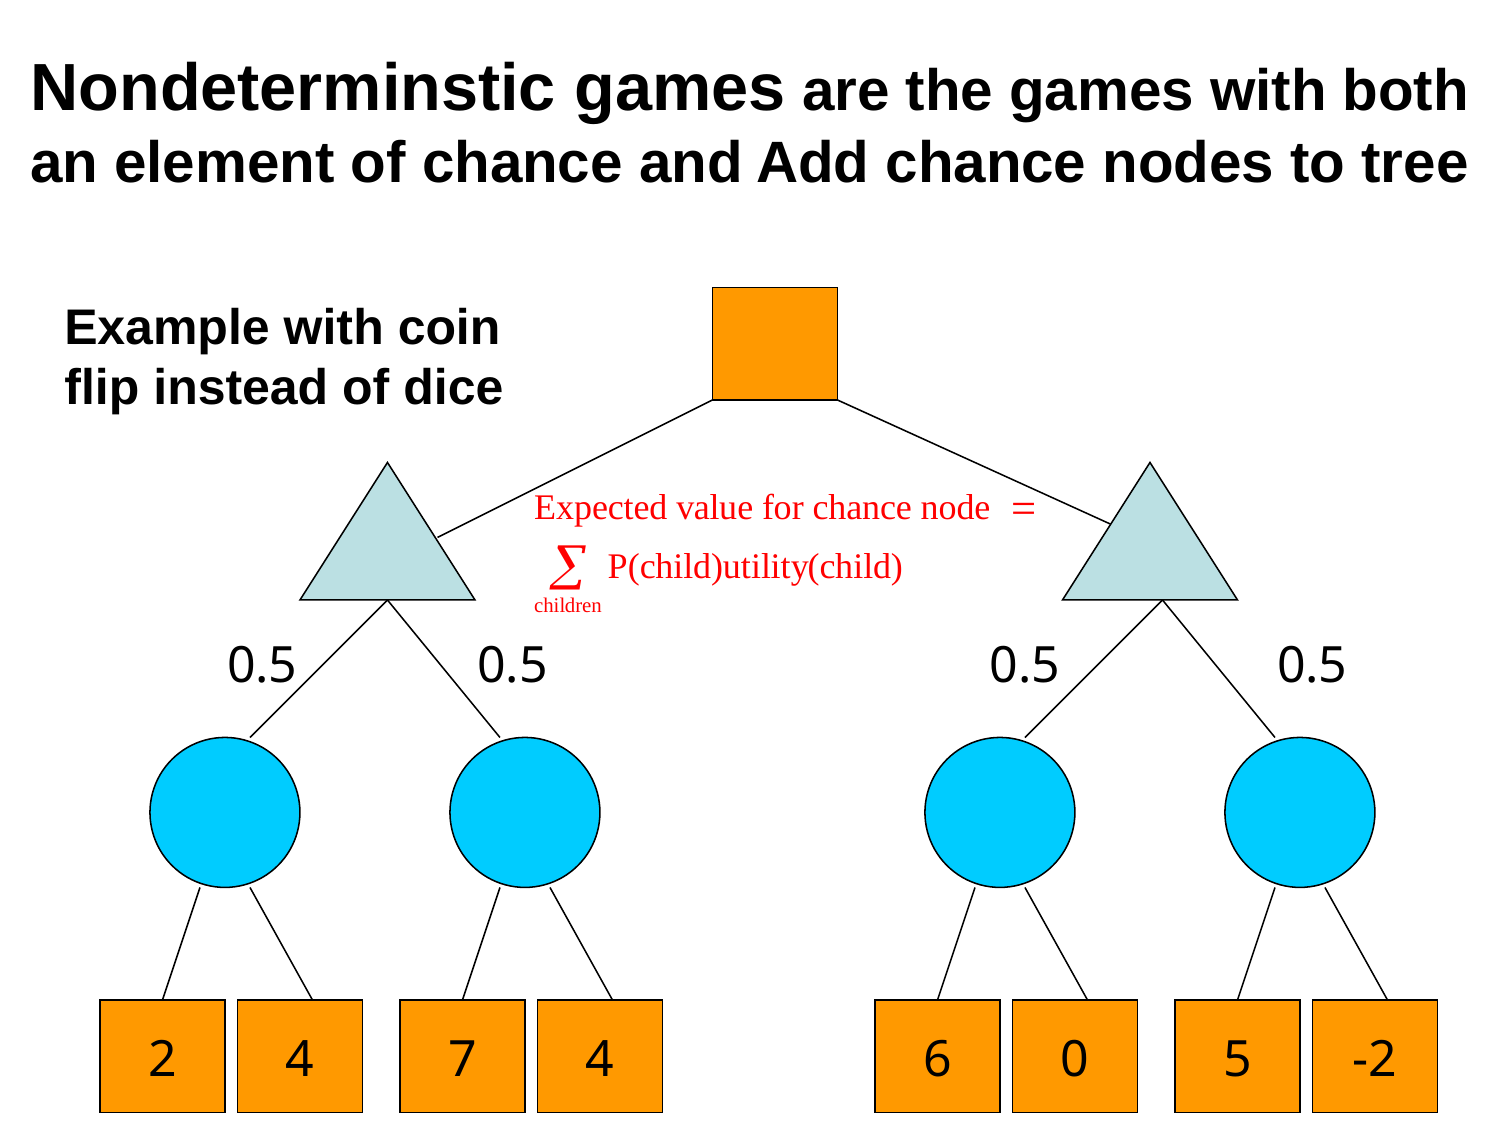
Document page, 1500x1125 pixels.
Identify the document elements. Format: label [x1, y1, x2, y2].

text_box [49, 287, 533, 423]
text_box [875, 887, 1000, 1113]
text_box [1012, 887, 1138, 1113]
text_box [212, 287, 1276, 738]
text_box [1175, 887, 1300, 1113]
text_box [99, 887, 225, 1113]
text_box [1312, 887, 1438, 1113]
text_box [924, 737, 1075, 888]
title [12, 24, 1488, 213]
text_box [1224, 737, 1375, 888]
text_box [399, 887, 525, 1113]
text_box [537, 887, 663, 1113]
text_box [1262, 624, 1363, 700]
text_box [449, 737, 600, 888]
text_box [149, 737, 300, 888]
text_box [237, 887, 363, 1113]
